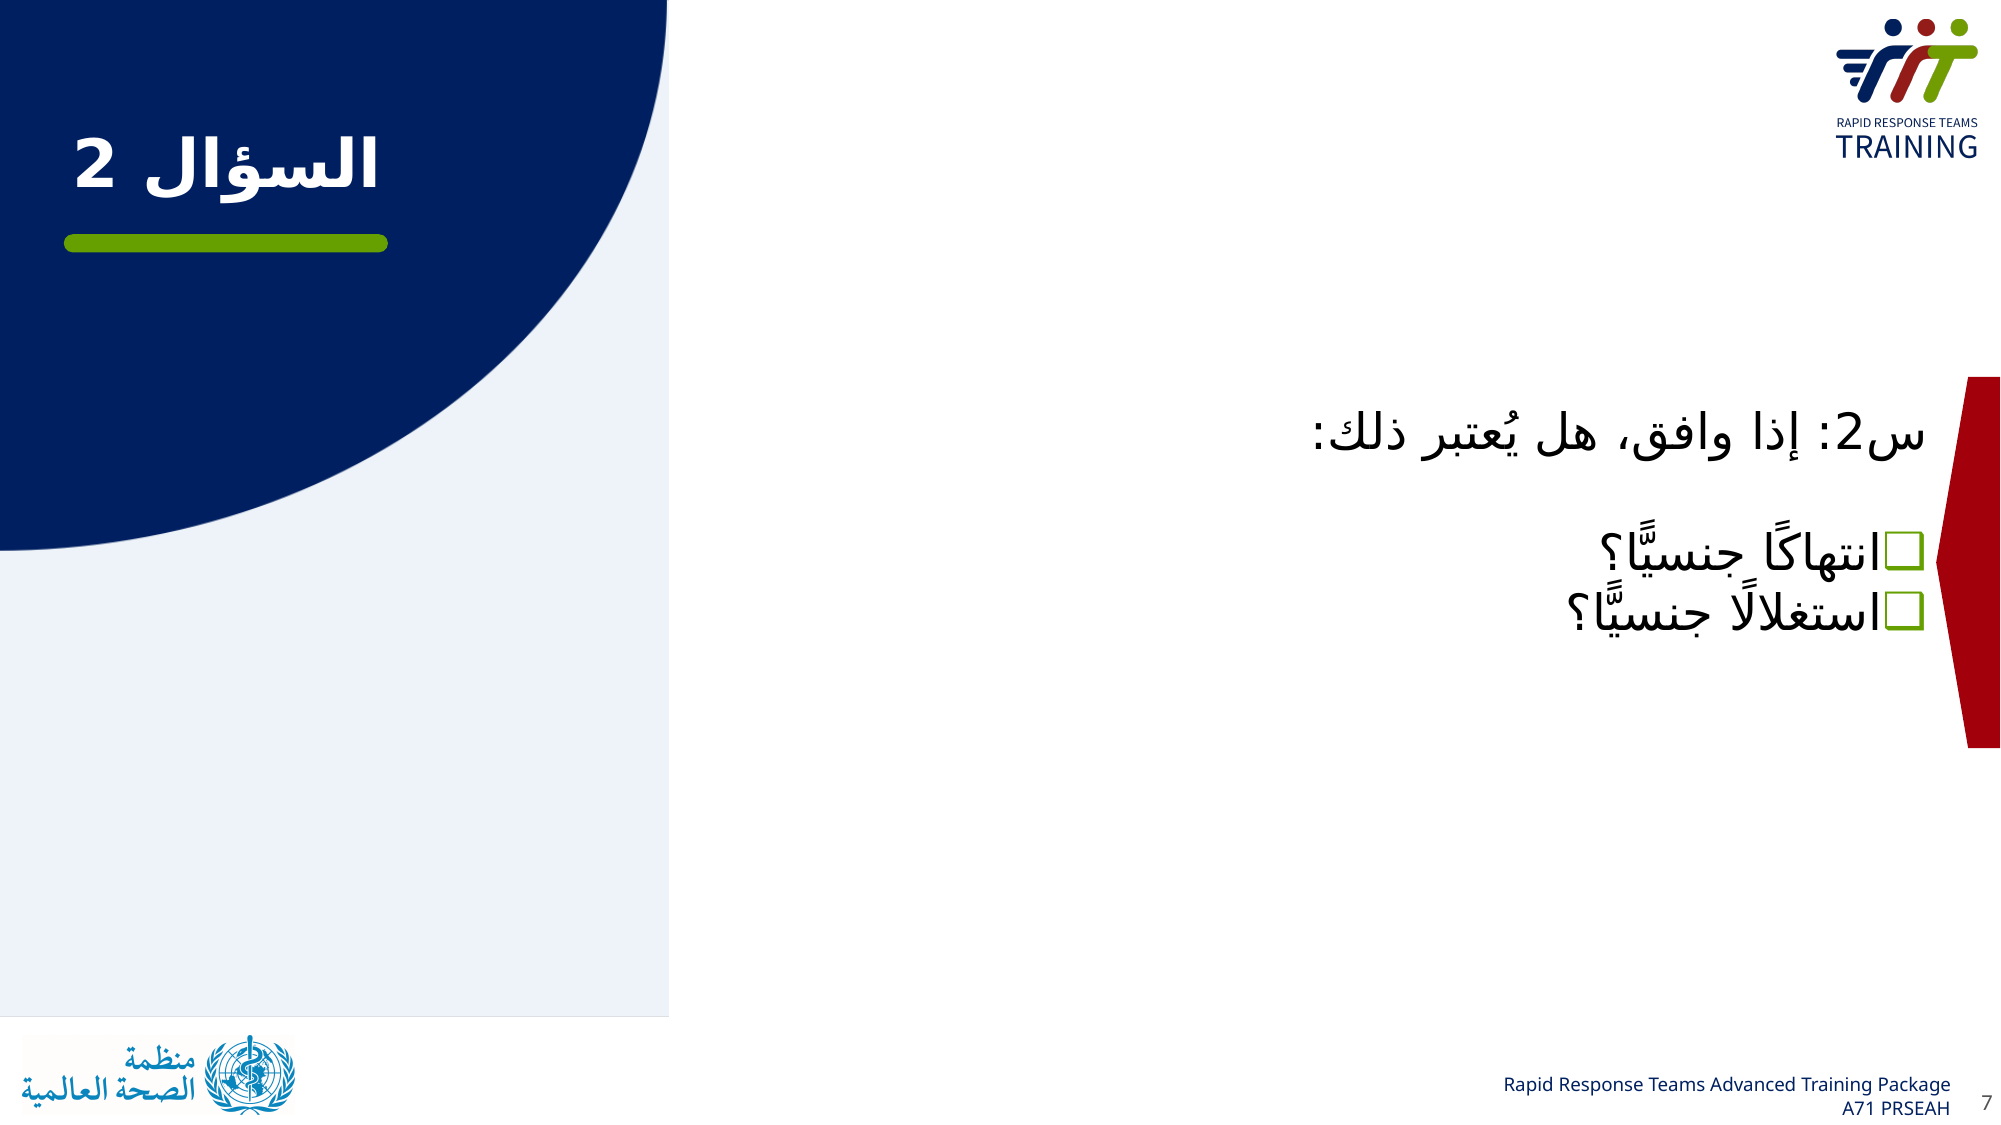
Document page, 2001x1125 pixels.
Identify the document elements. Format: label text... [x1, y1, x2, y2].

slide_number 7 [1882, 1049, 1916, 1092]
picture [0, 0, 669, 1018]
picture [22, 1035, 295, 1115]
text_box [63, 234, 388, 253]
picture [1835, 19, 1978, 167]
list س2: إذا وافق، هل يُعتبر ذلك: انتهاكًا جنسيًّا؟ استغلالًا جنسيًّا؟ [698, 137, 1935, 1049]
picture [252, 1050, 258, 1059]
title السؤال 2 [0, 122, 390, 441]
